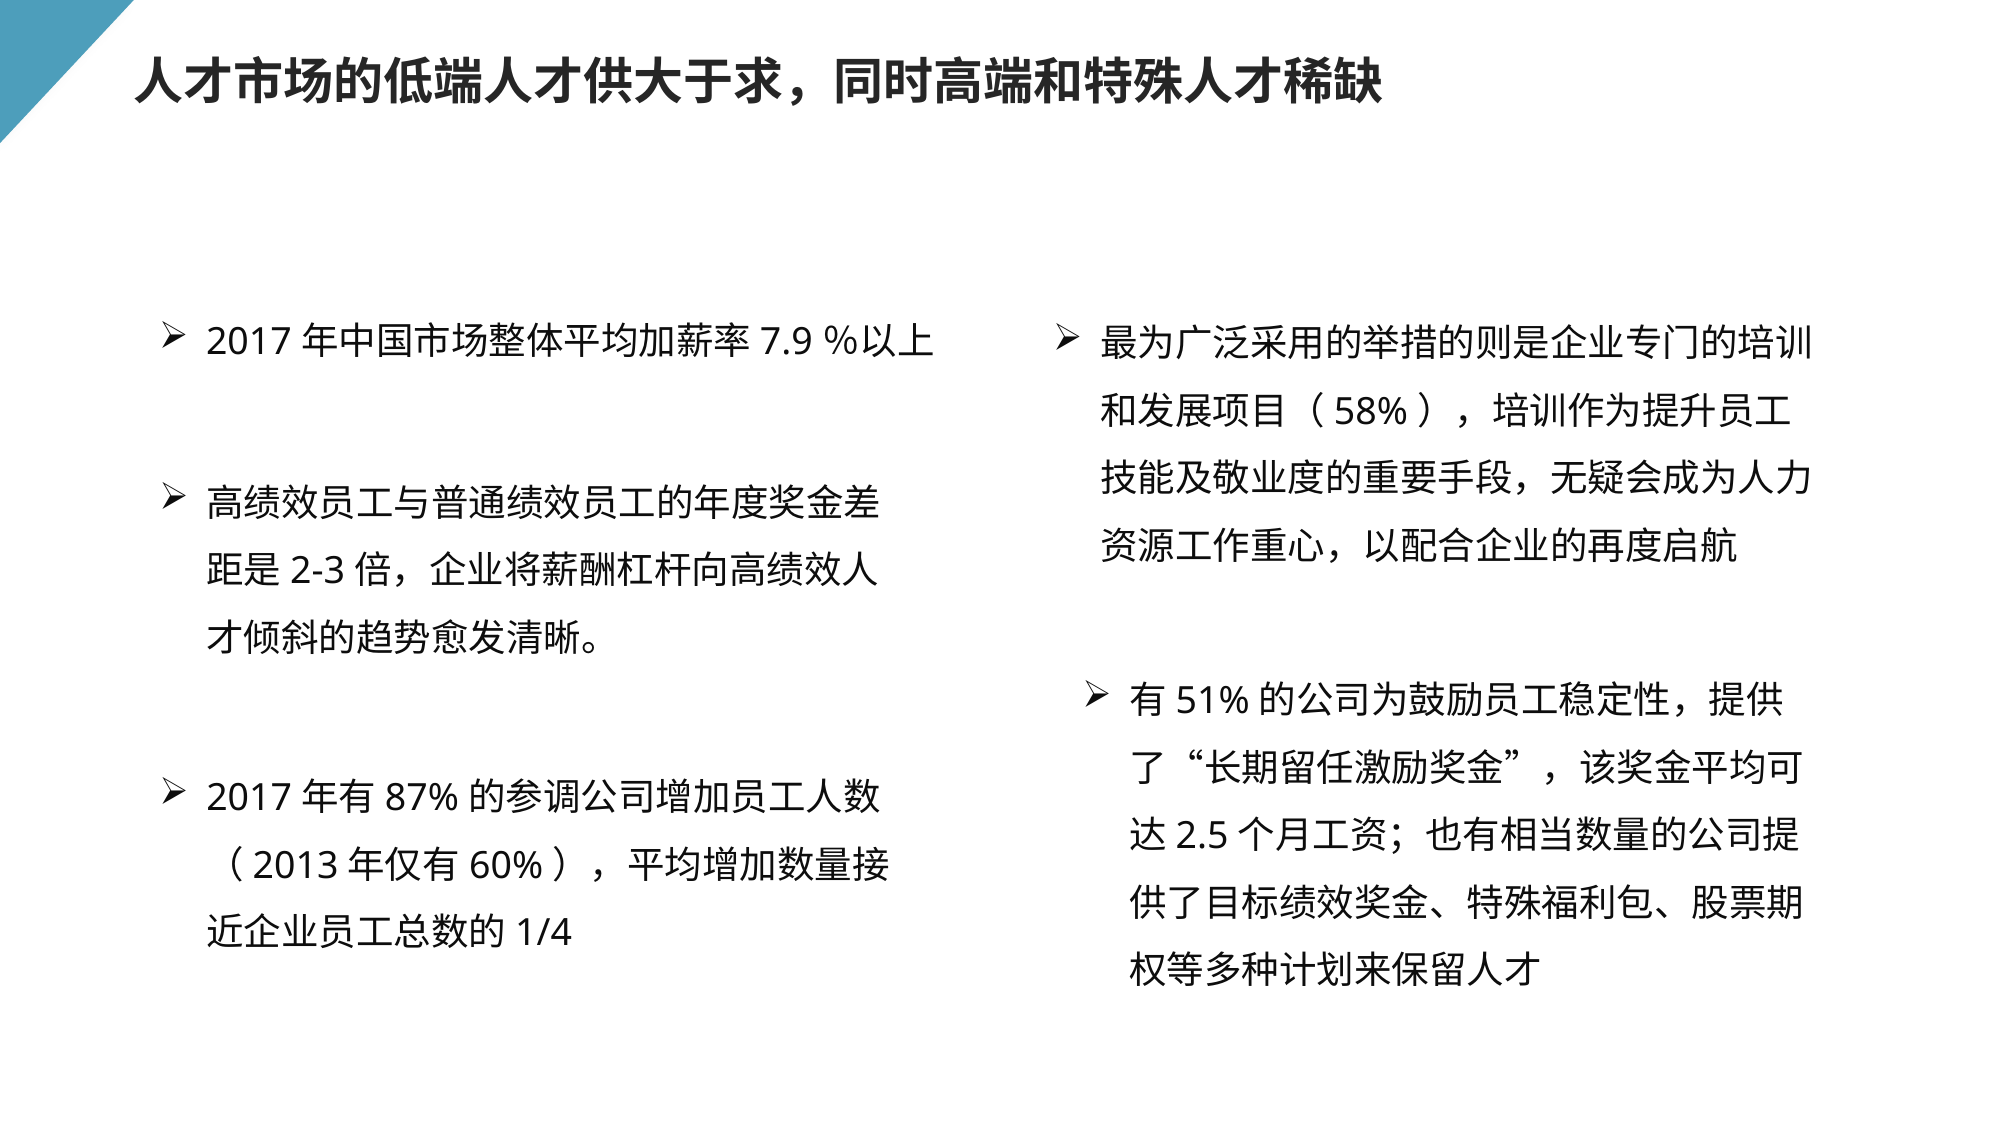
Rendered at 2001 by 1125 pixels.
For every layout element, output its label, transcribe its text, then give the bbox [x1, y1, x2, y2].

text_box 有51%的公司为鼓励员工稳定性，提供了“长期留任激励奖金”，该奖金平均可达2.5个月工资；也有相当数量的公司提供了目标绩效奖金、特殊福利包、股票期权等多种计划来保留人才 [1082, 653, 1814, 992]
text_box 高绩效员工与普通绩效员工的年度奖金差距是2-3倍，企业将薪酬杠杆向高绩效人才倾斜的趋势愈发清晰。 [159, 456, 891, 659]
text_box 人才市场的低端人才供大于求，同时高端和特殊人才稀缺 [133, 38, 1557, 122]
text_box [0, 0, 136, 145]
text_box 2017年中国市场整体平均加薪率7.9％以上 [159, 307, 1023, 362]
text_box 最为广泛采用的举措的则是企业专门的培训和发展项目（58%），培训作为提升员工技能及敬业度的重要手段，无疑会成为人力资源工作重心，以配合企业的再度启航 [1053, 296, 1814, 567]
text_box 2017年有87%的参调公司增加员工人数（2013年仅有60%），平均增加数量接近企业员工总数的1/4 [159, 750, 891, 954]
